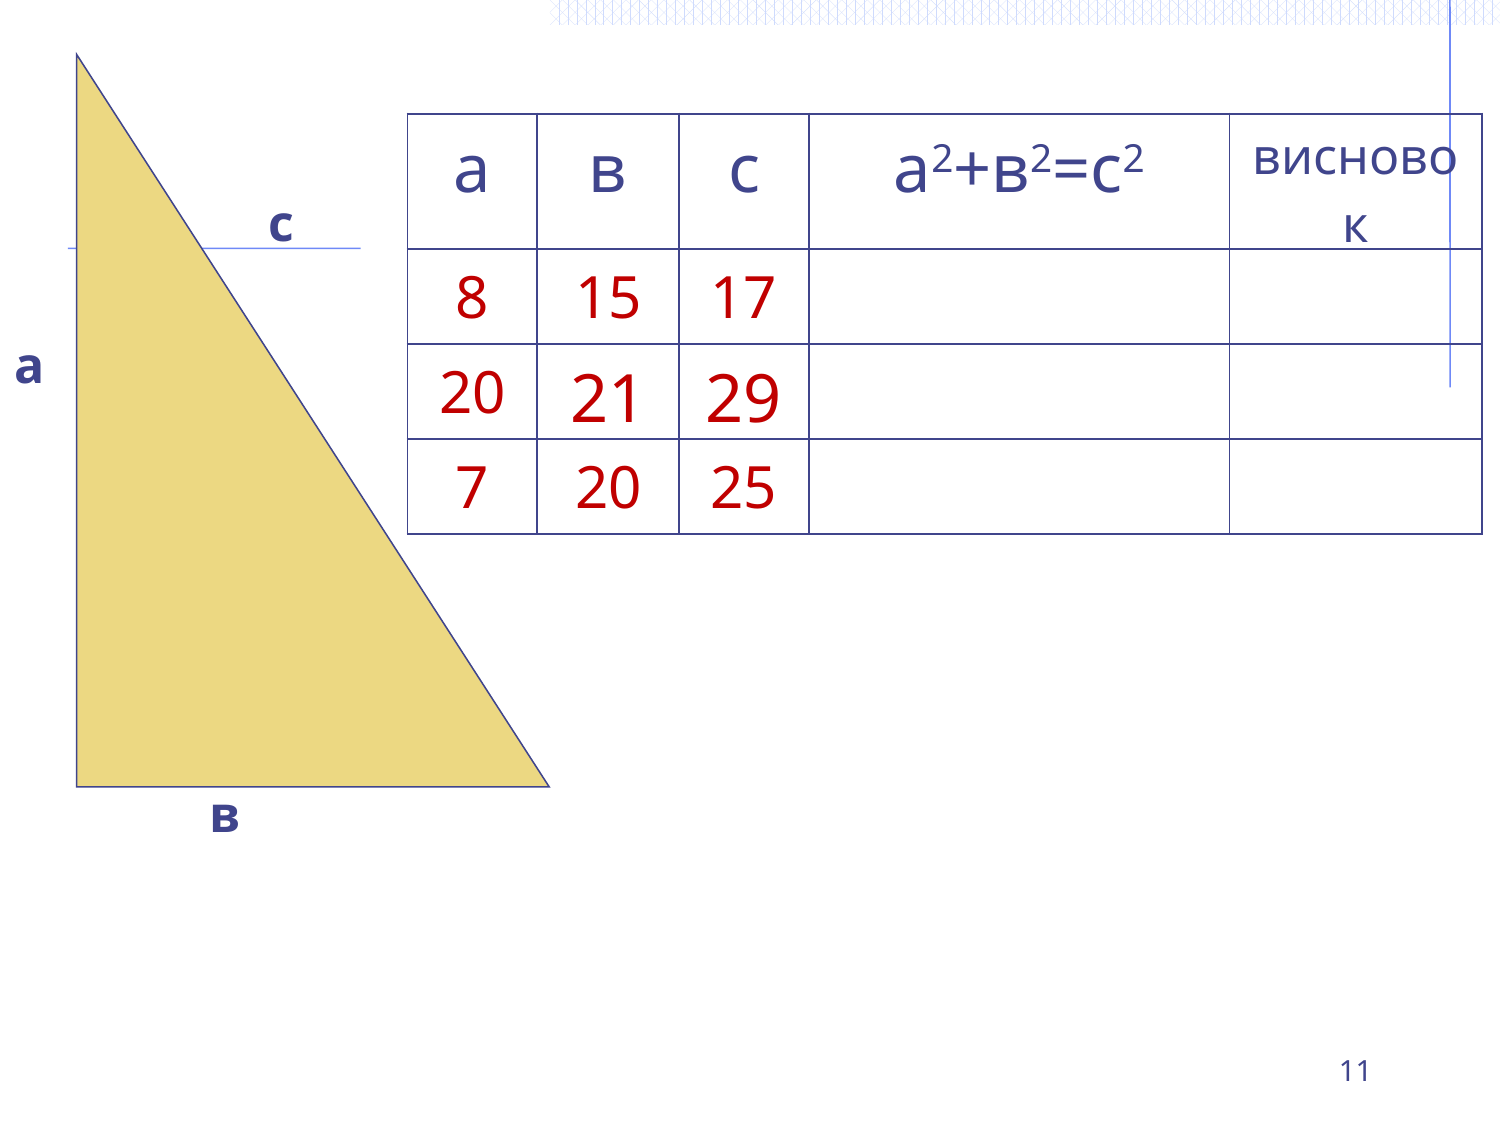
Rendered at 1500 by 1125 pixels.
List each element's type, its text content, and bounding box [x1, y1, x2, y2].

table_cell 21 [538, 345, 678, 438]
text_box с [253, 184, 407, 260]
table_cell 17 [680, 250, 808, 343]
table_header а [408, 115, 536, 248]
table_cell [810, 345, 1229, 438]
text_box а [0, 326, 178, 401]
table_header а2+в2=с2 [810, 115, 1229, 248]
slide_number 11 [1074, 1024, 1388, 1101]
text_box в [194, 775, 372, 850]
table_cell [1230, 250, 1481, 343]
table_cell 29 [680, 345, 808, 438]
table_header висновок [1230, 115, 1481, 248]
text_box [76, 54, 550, 787]
table_cell 25 [680, 440, 808, 533]
table_cell 7 [408, 440, 536, 533]
table_cell 20 [408, 345, 536, 438]
table_cell [1230, 345, 1481, 438]
table_cell 20 [538, 440, 678, 533]
table_cell [810, 250, 1229, 343]
table_header в [538, 115, 678, 248]
table_cell 8 [408, 250, 536, 343]
table_cell [1230, 440, 1481, 533]
table_header с [680, 115, 808, 248]
table_cell [810, 440, 1229, 533]
table_cell 15 [538, 250, 678, 343]
